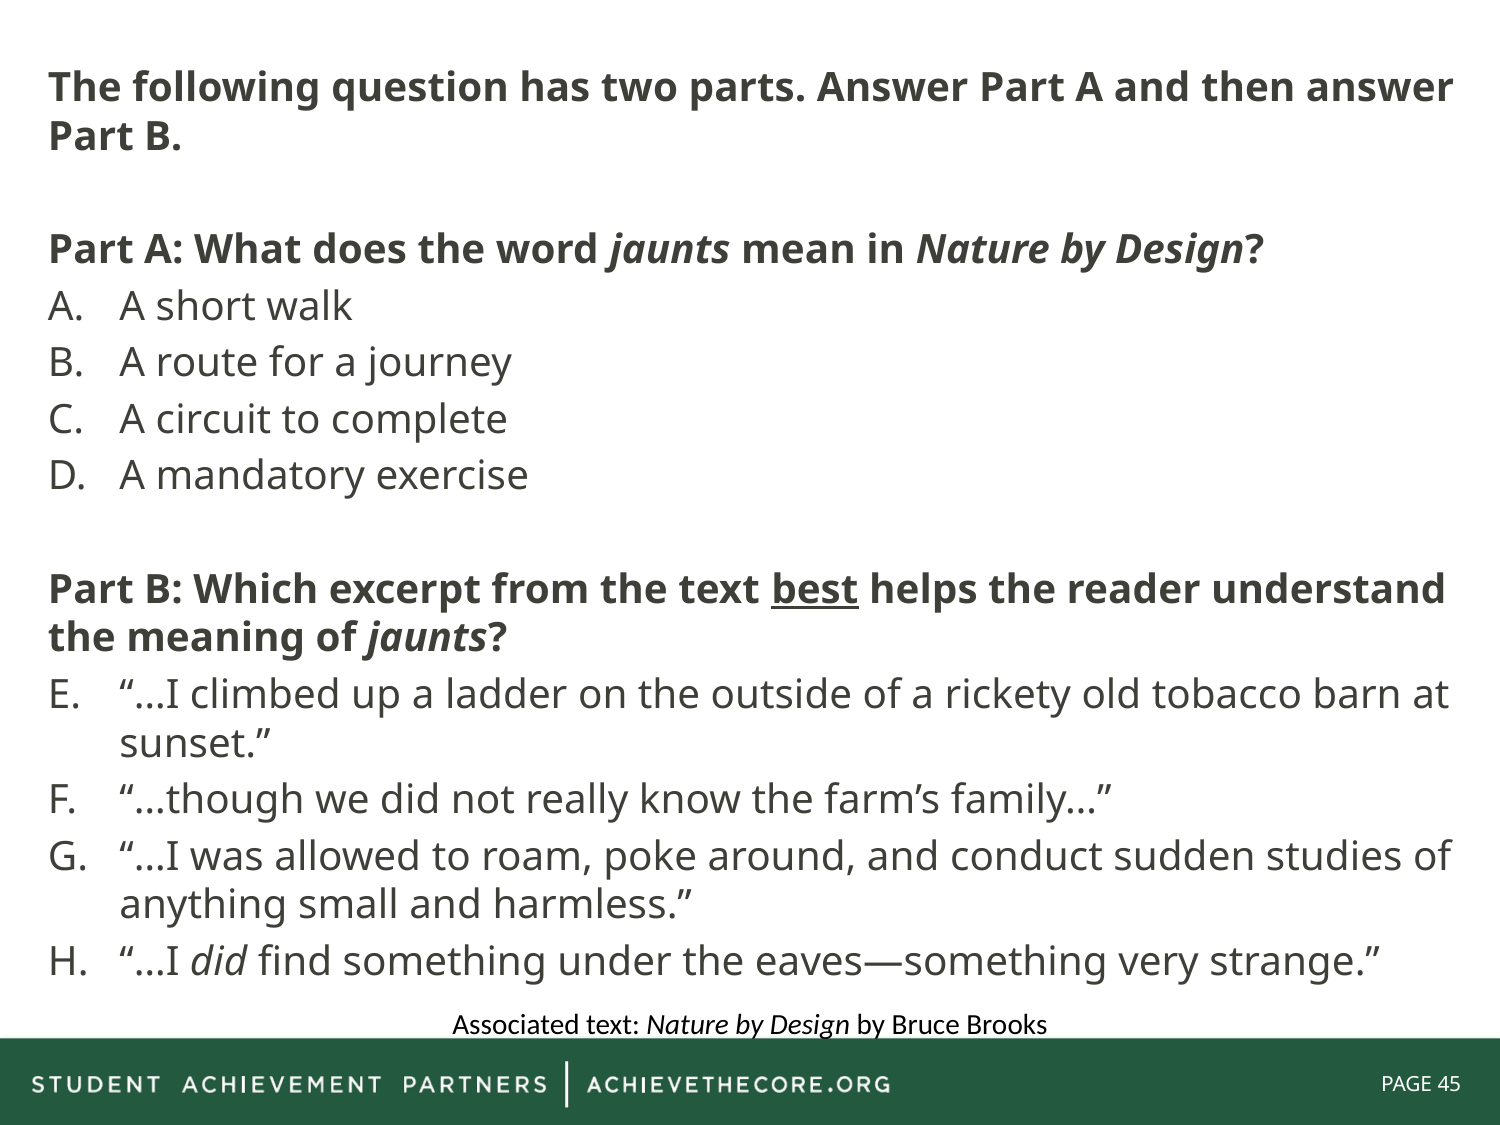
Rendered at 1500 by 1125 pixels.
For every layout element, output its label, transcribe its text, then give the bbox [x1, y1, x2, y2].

text_box Associated text: Nature by Design by Bruce Brooks [0, 997, 1500, 1048]
list The following question has two parts. Answer Part A and then answer Part B. Part A: What does the word jaunts mean in Nature by Design? A short walk A route for a journey A circuit to complete A mandatory exercise Part B: Which excerpt from the text best helps the reader understand the meaning of jaunts? “…I climbed up a ladder on the outside of a rickety old tobacco barn at sunset.” “…though we did not really know the farm’s family…” “…I was allowed to roam, poke around, and conduct sudden studies of anything small and harmless.” “…I did find something under the eaves—something very strange.” [32, 53, 1475, 997]
